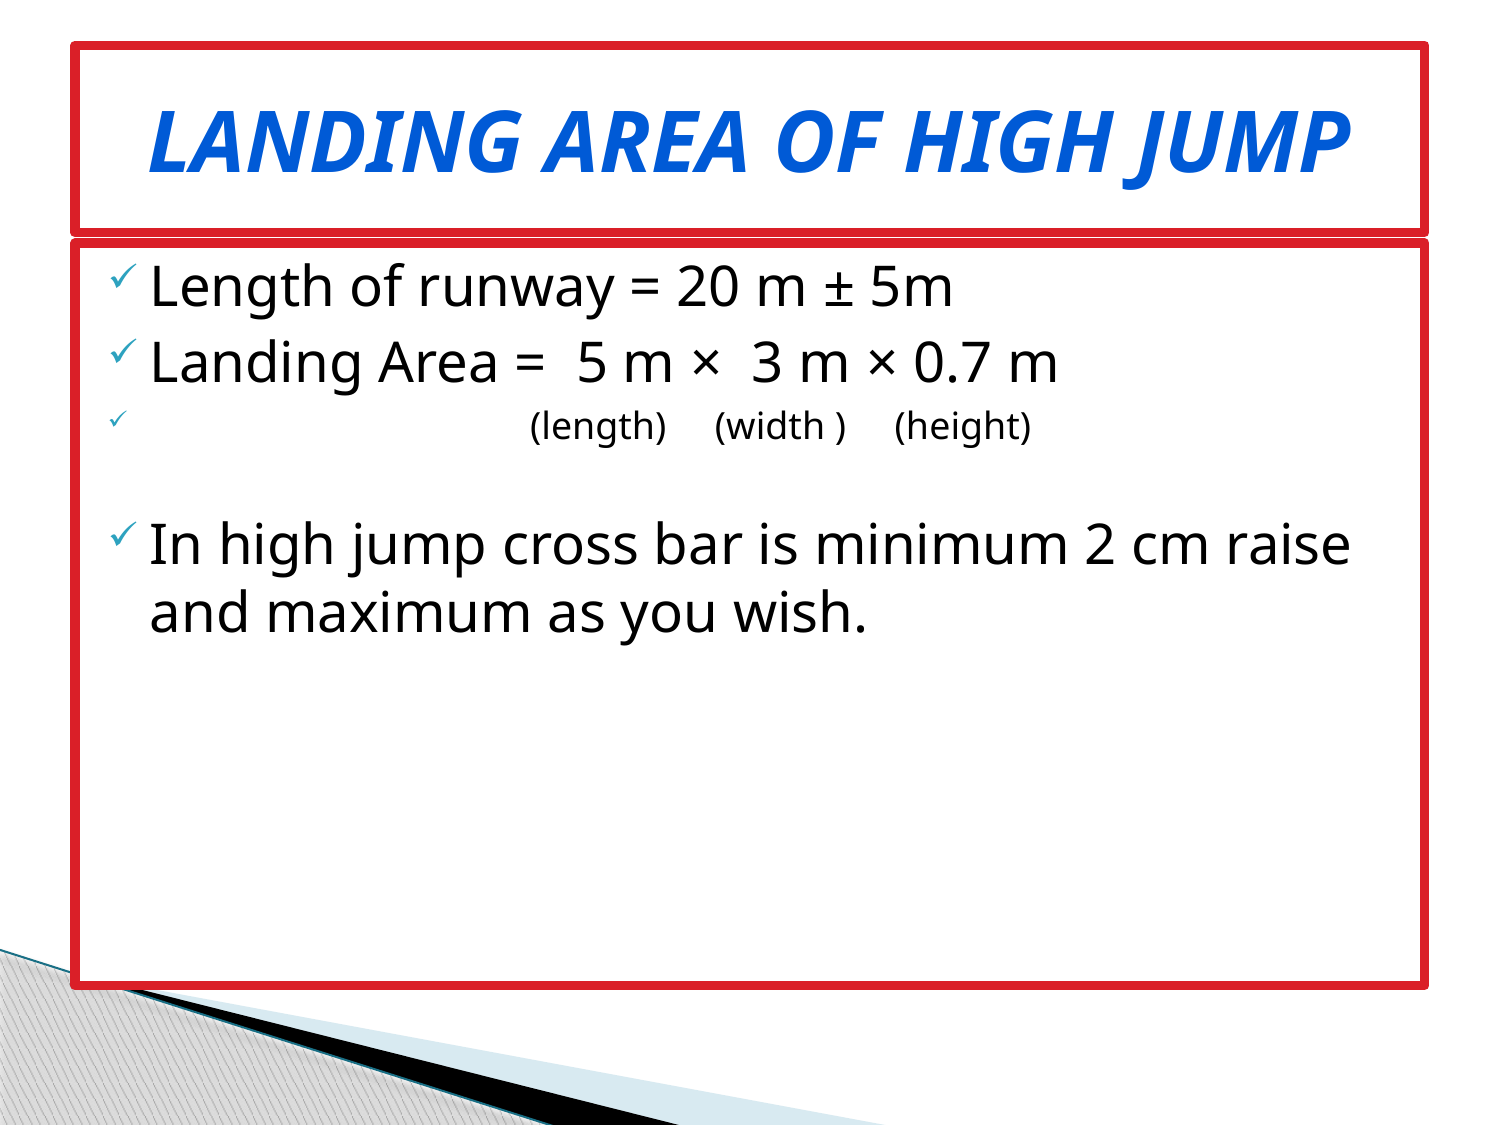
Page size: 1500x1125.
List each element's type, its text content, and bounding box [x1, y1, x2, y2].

list Length of runway = 20 m ± 5m Landing Area = 5 m × 3 m × 0.7 m (length) (width ) (height) In high jump cross bar is minimum 2 cm raise and maximum as you wish. [70, 238, 1429, 990]
title Landing Area Of High Jump [70, 41, 1429, 237]
